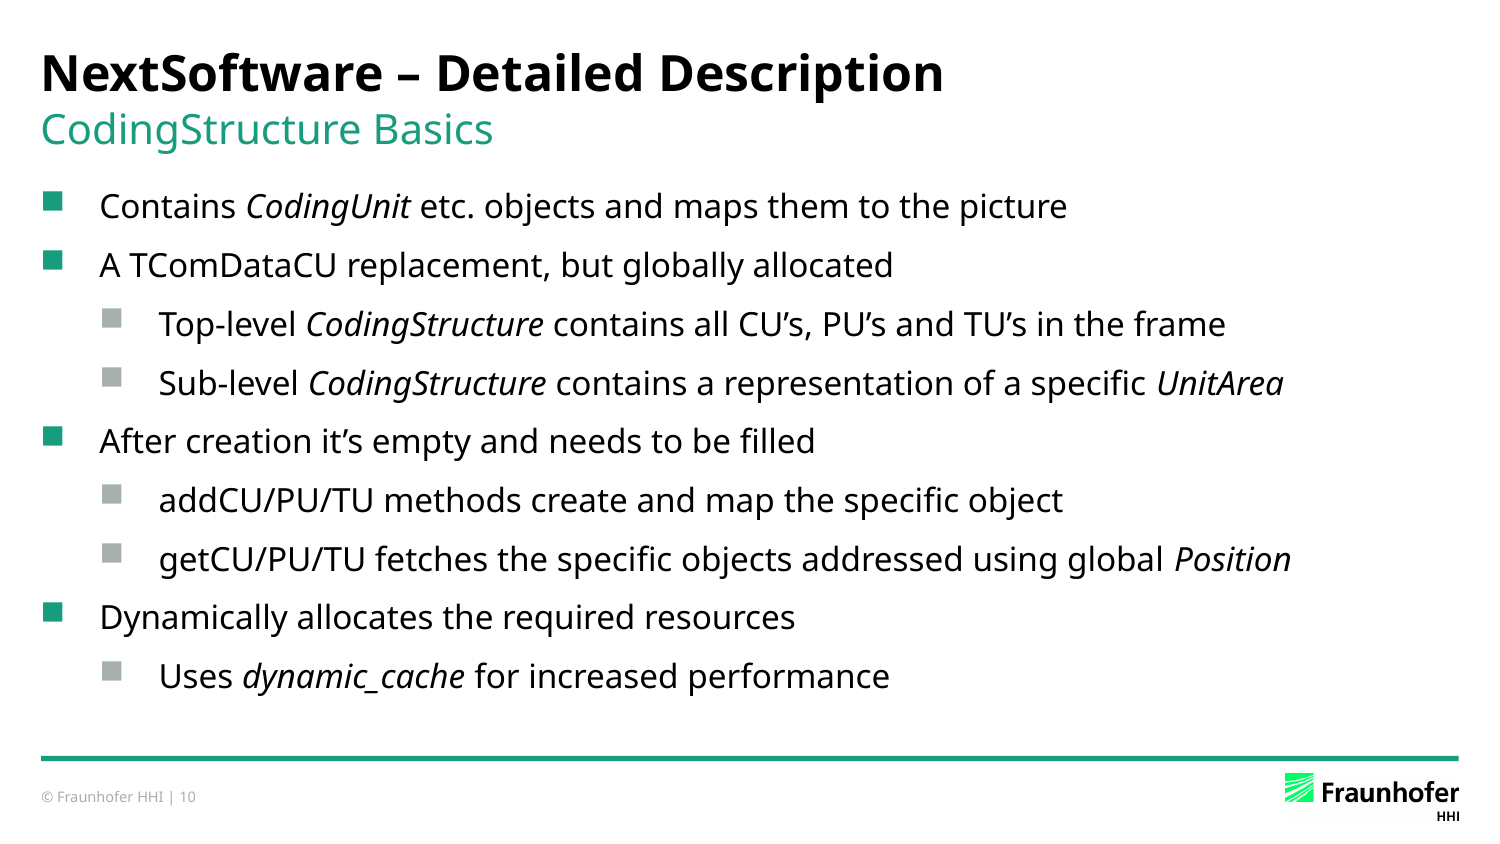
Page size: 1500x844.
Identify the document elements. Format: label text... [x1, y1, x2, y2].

title NextSoftware – Detailed Description [40, 41, 1458, 102]
list Contains CodingUnit etc. objects and maps them to the picture A TComDataCU replacement, but globally allocated Top-level CodingStructure contains all CU’s, PU’s and TU’s in the frame Sub-level CodingStructure contains a representation of a specific UnitArea After creation it’s empty and needs to be filled addCU/PU/TU methods create and map the specific object getCU/PU/TU fetches the specific objects addressed using global Position Dynamically allocates the required resources Uses dynamic_cache for increased performance [40, 185, 1458, 741]
picture [1285, 773, 1459, 821]
list CodingStructure Basics [40, 102, 1458, 164]
